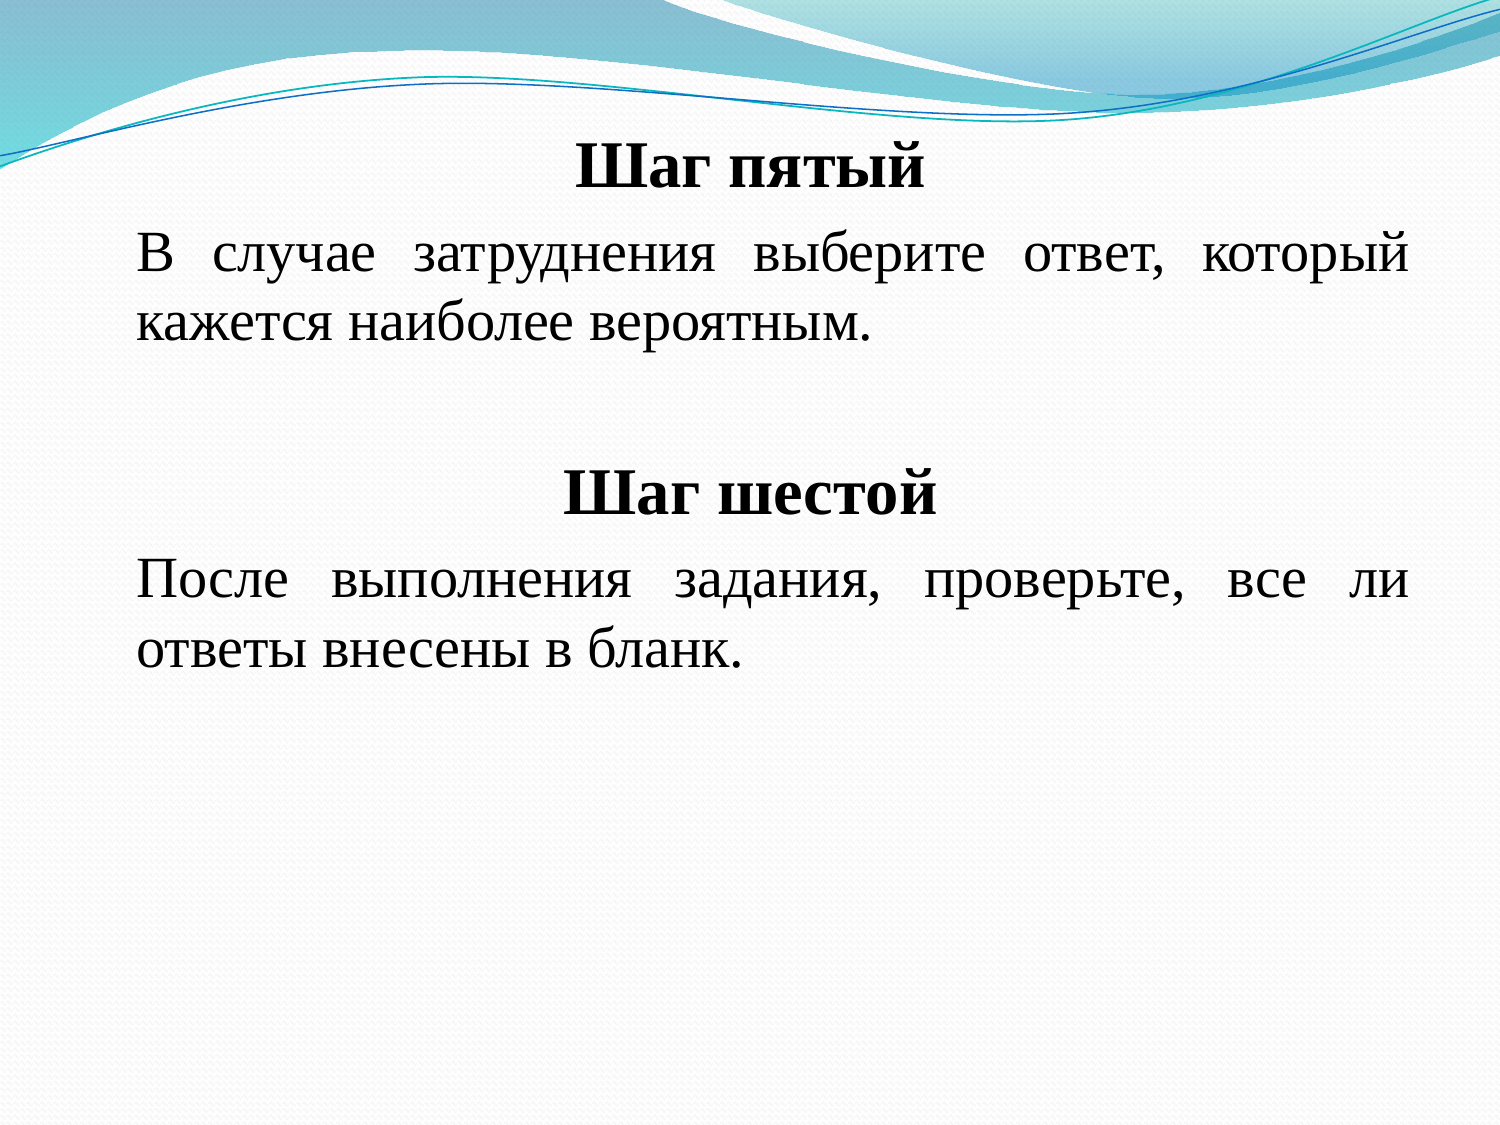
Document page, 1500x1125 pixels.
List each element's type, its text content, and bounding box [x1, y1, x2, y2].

list Шаг пятый В случае затруднения выберите ответ, который кажется наиболее вероятным. Шаг шестой После выполнения задания, проверьте, все ли ответы внесены в бланк. [76, 113, 1425, 1038]
